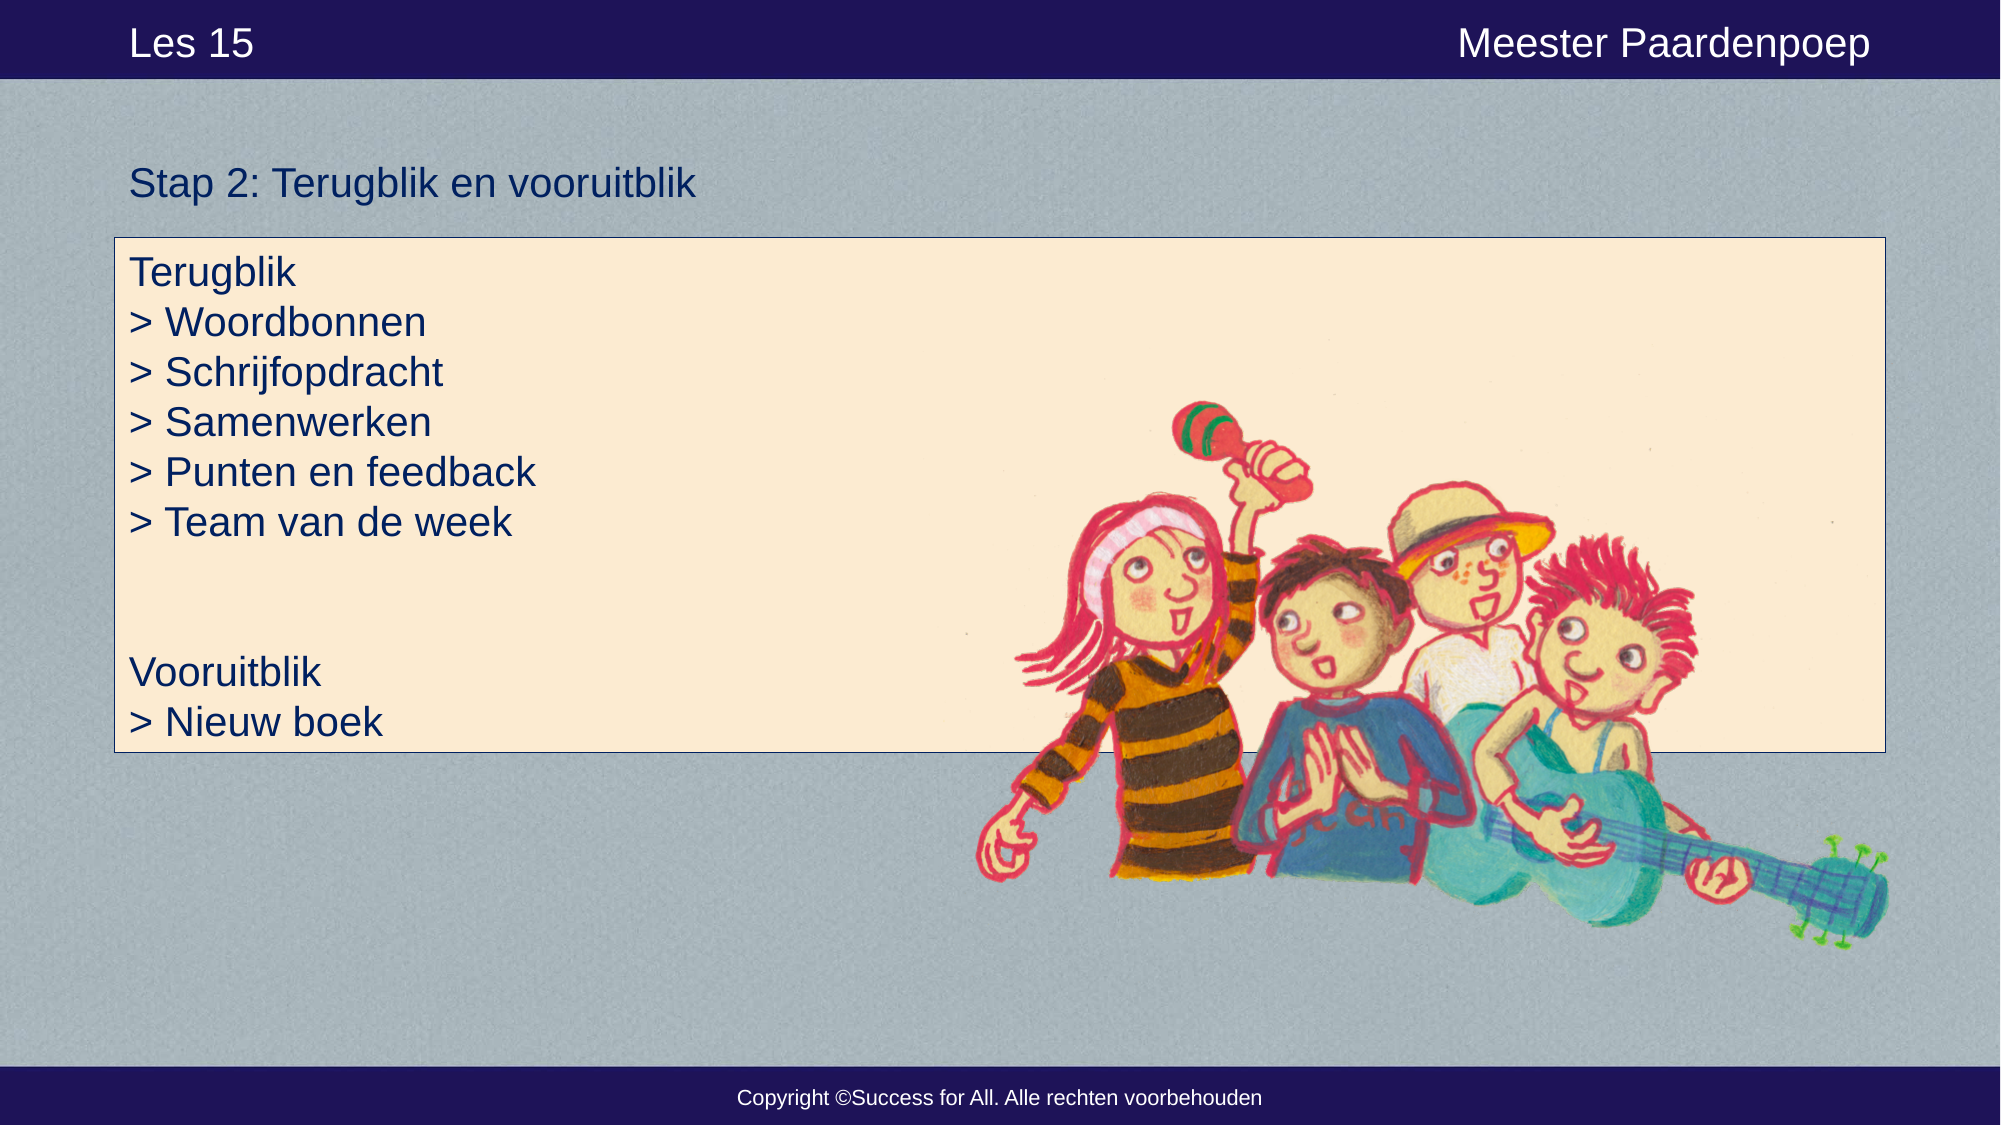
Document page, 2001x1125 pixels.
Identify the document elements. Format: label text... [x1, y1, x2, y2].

text_box Copyright ©Success for All. Alle rechten voorbehouden [0, 1076, 2000, 1125]
text_box Les 15 [114, 8, 354, 73]
text_box Stap 2: Terugblik en vooruitblik [113, 148, 1635, 214]
text_box Meester Paardenpoep [999, 8, 1886, 73]
picture [0, 0, 2001, 1125]
text_box Terugblik > Woordbonnen > Schrijfopdracht > Samenwerken > Punten en feedback > Team van de week Vooruitblik > Nieuw boek [114, 237, 1886, 753]
